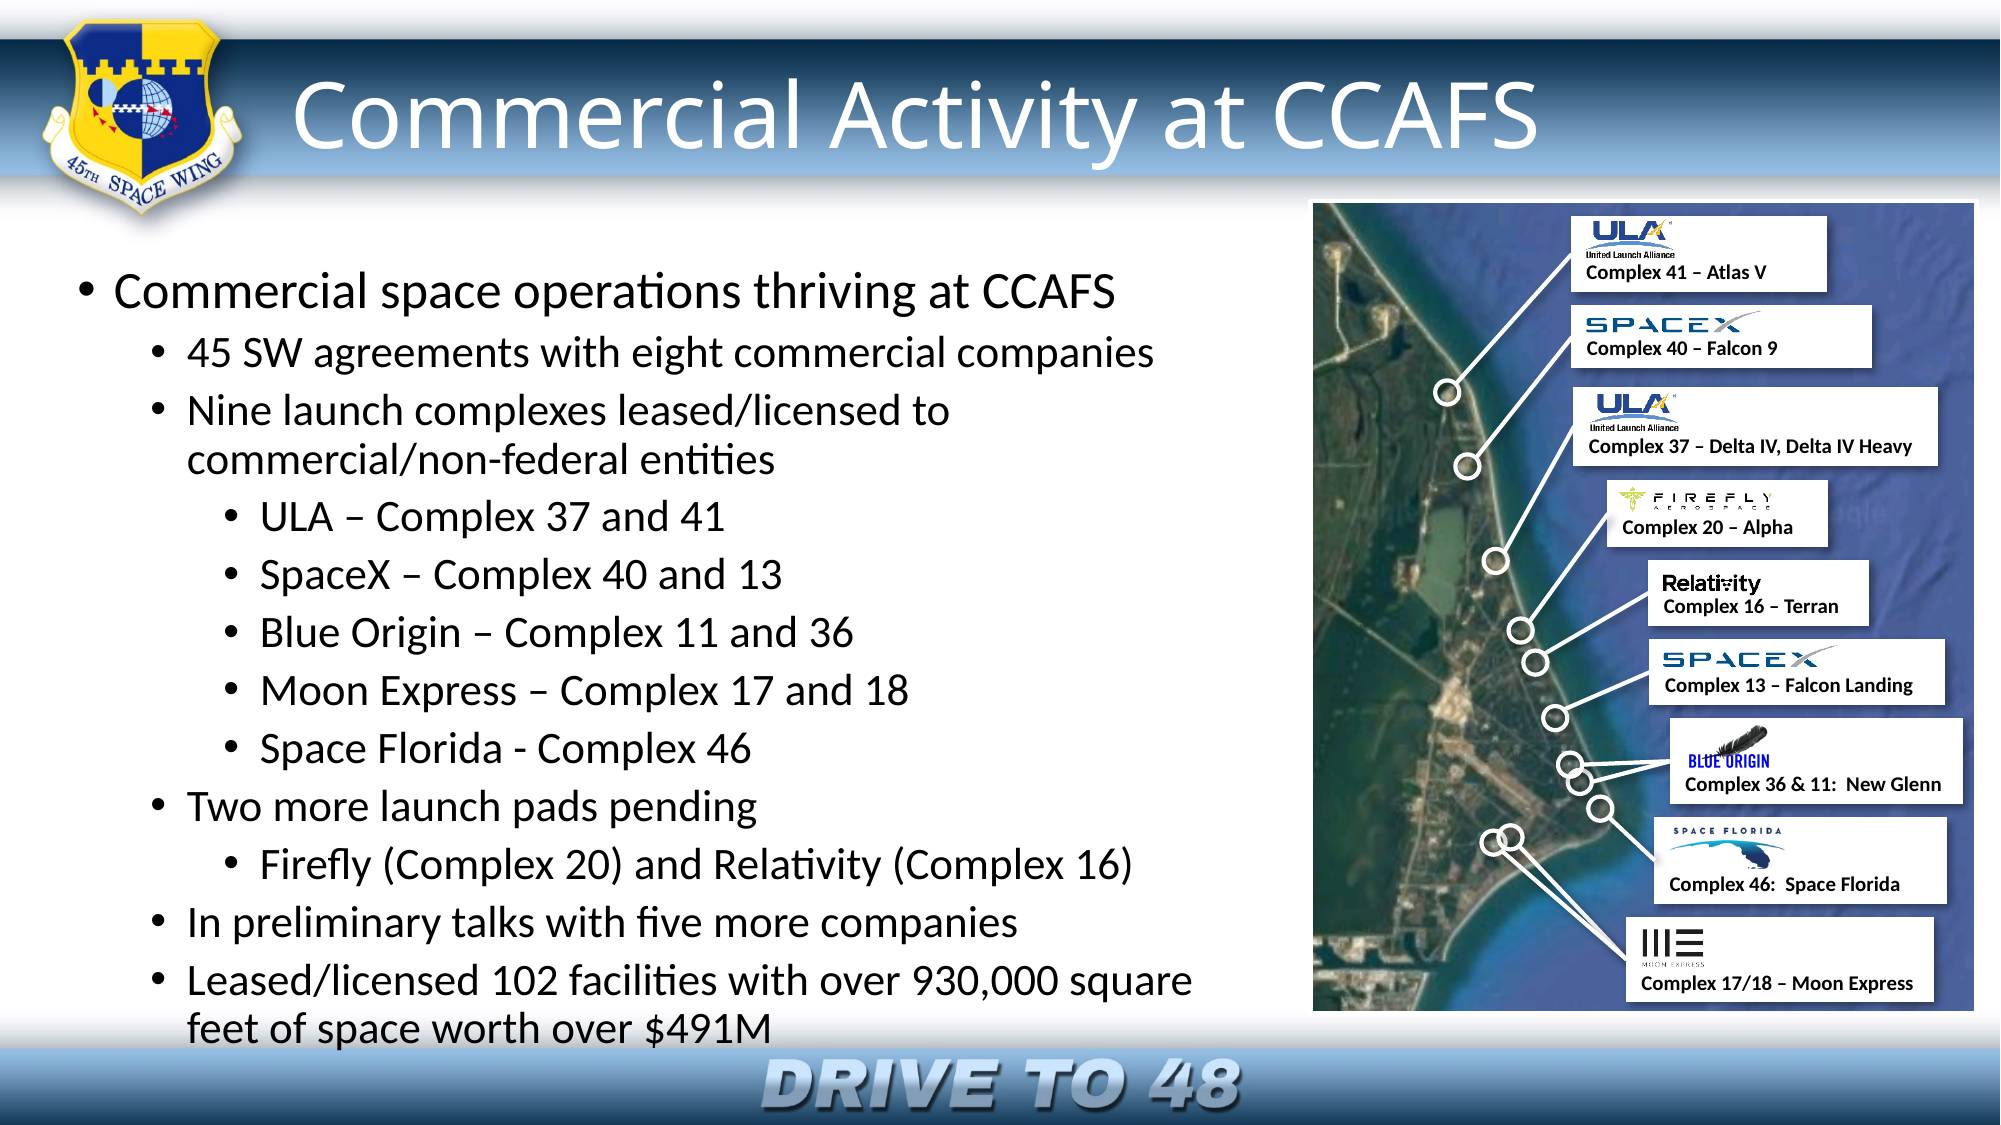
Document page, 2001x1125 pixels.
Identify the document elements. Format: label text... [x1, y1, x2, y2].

title Commercial Activity at CCAFS [275, 10, 2000, 228]
list Commercial space operations thriving at CCAFS 45 SW agreements with eight commercial companies Nine launch complexes leased/licensed to commercial/non-federal entities ULA – Complex 37 and 41 SpaceX – Complex 40 and 13 Blue Origin – Complex 11 and 36 Moon Express – Complex 17 and 18 Space Florida - Complex 46 Two more launch pads pending Firefly (Complex 20) and Relativity (Complex 16) In preliminary talks with five more companies Leased/licensed 102 facilities with over 930,000 square feet of space worth over $491M [62, 255, 1288, 1065]
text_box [1312, 203, 1975, 1012]
picture [0, 0, 2000, 1125]
